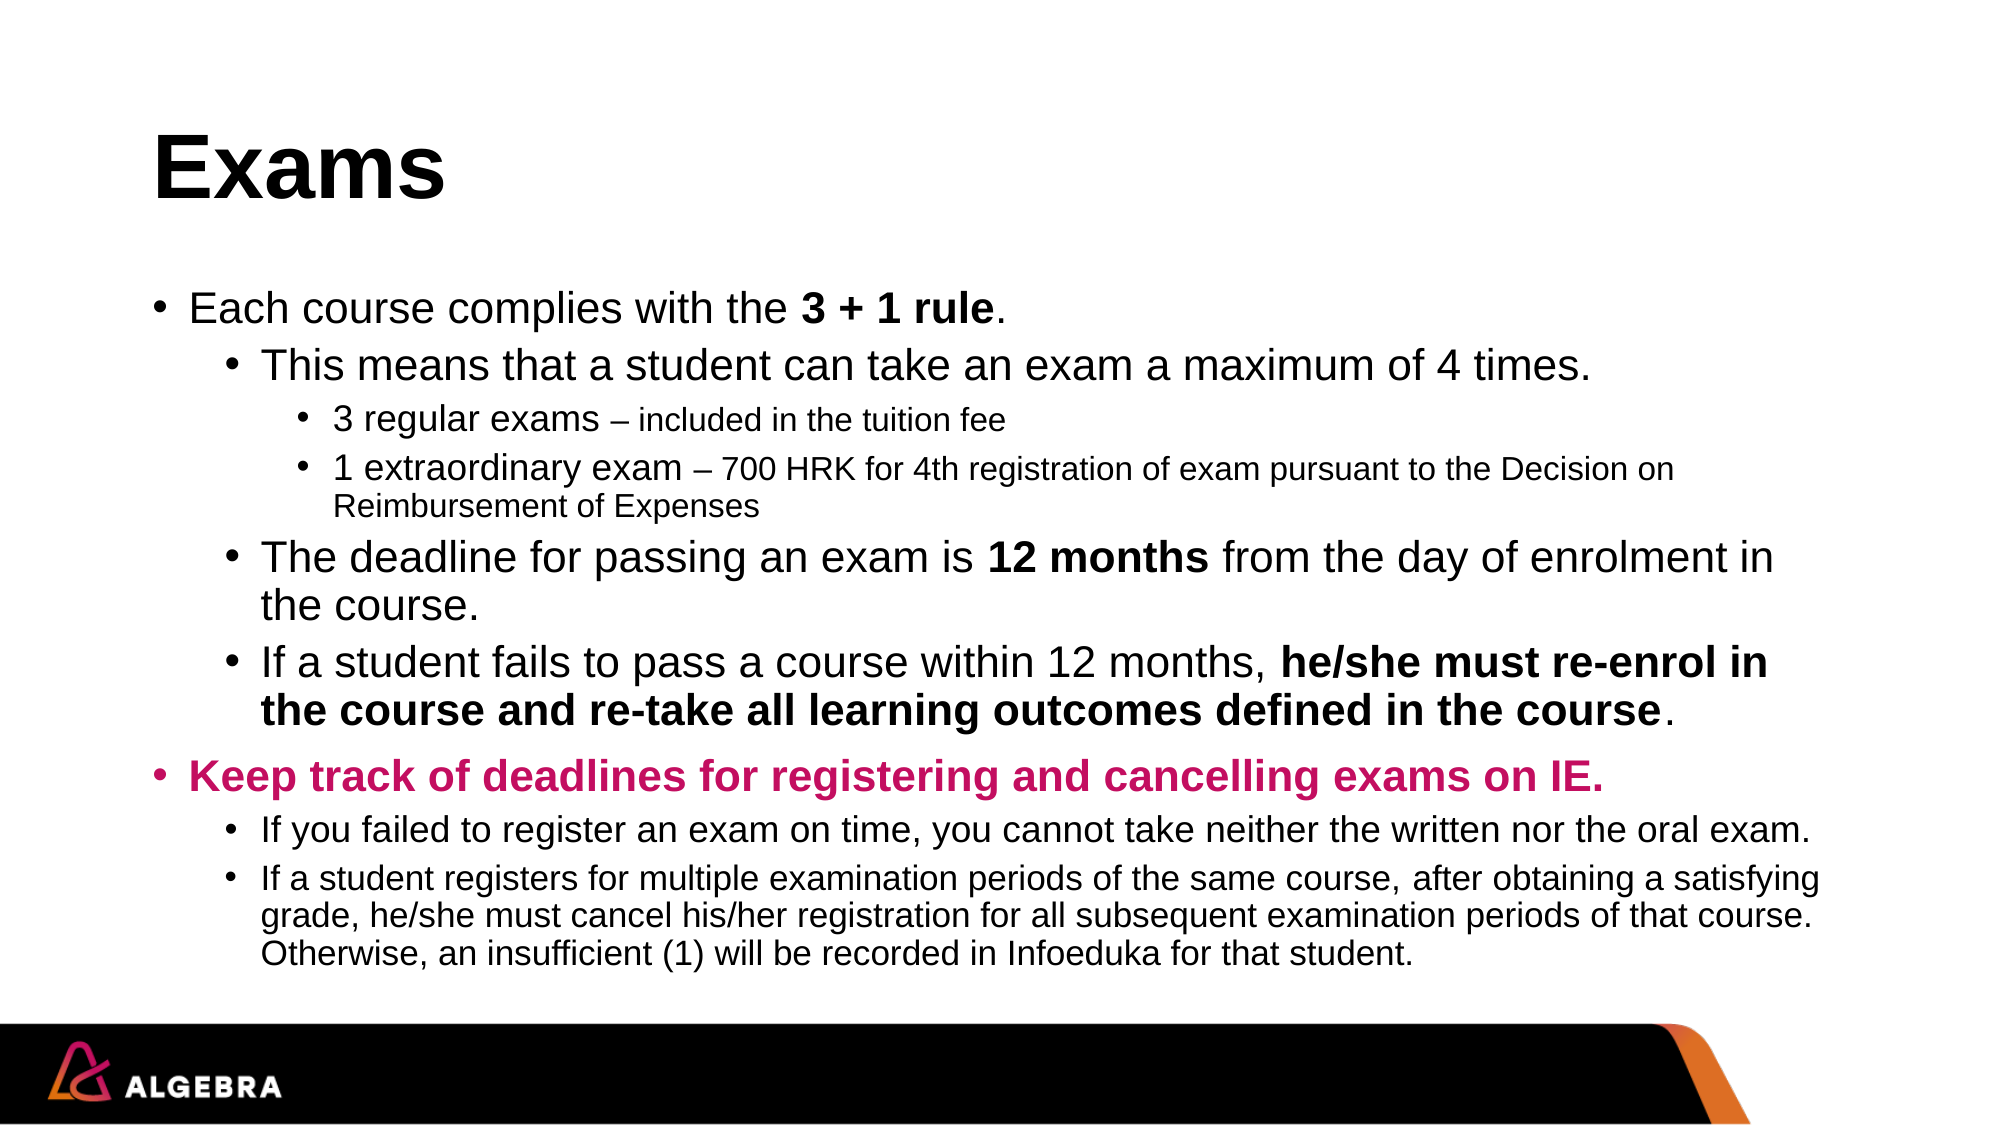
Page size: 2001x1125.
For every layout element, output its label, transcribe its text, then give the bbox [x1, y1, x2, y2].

picture [0, 1023, 1958, 1125]
title Exams [137, 59, 1863, 277]
list Each course complies with the 3 + 1 rule. This means that a student can take an exam a maximum of 4 times. 3 regular exams – included in the tuition fee 1 extraordinary exam – 700 HRK for 4th registration of exam pursuant to the Decision on Reimbursement of Expenses The deadline for passing an exam is 12 months from the day of enrolment in the course. If a student fails to pass a course within 12 months, he/she must re-enrol in the course and re-take all learning outcomes defined in the course. Keep track of deadlines for registering and cancelling exams on IE. If you failed to register an exam on time, you cannot take neither the written nor the oral exam. If a student registers for multiple examination periods of the same course, after obtaining a satisfying grade, he/she must cancel his/her registration for all subsequent examination periods of that course. Otherwise, an insufficient (1) will be recorded in Infoeduka for that student. [137, 277, 1863, 992]
